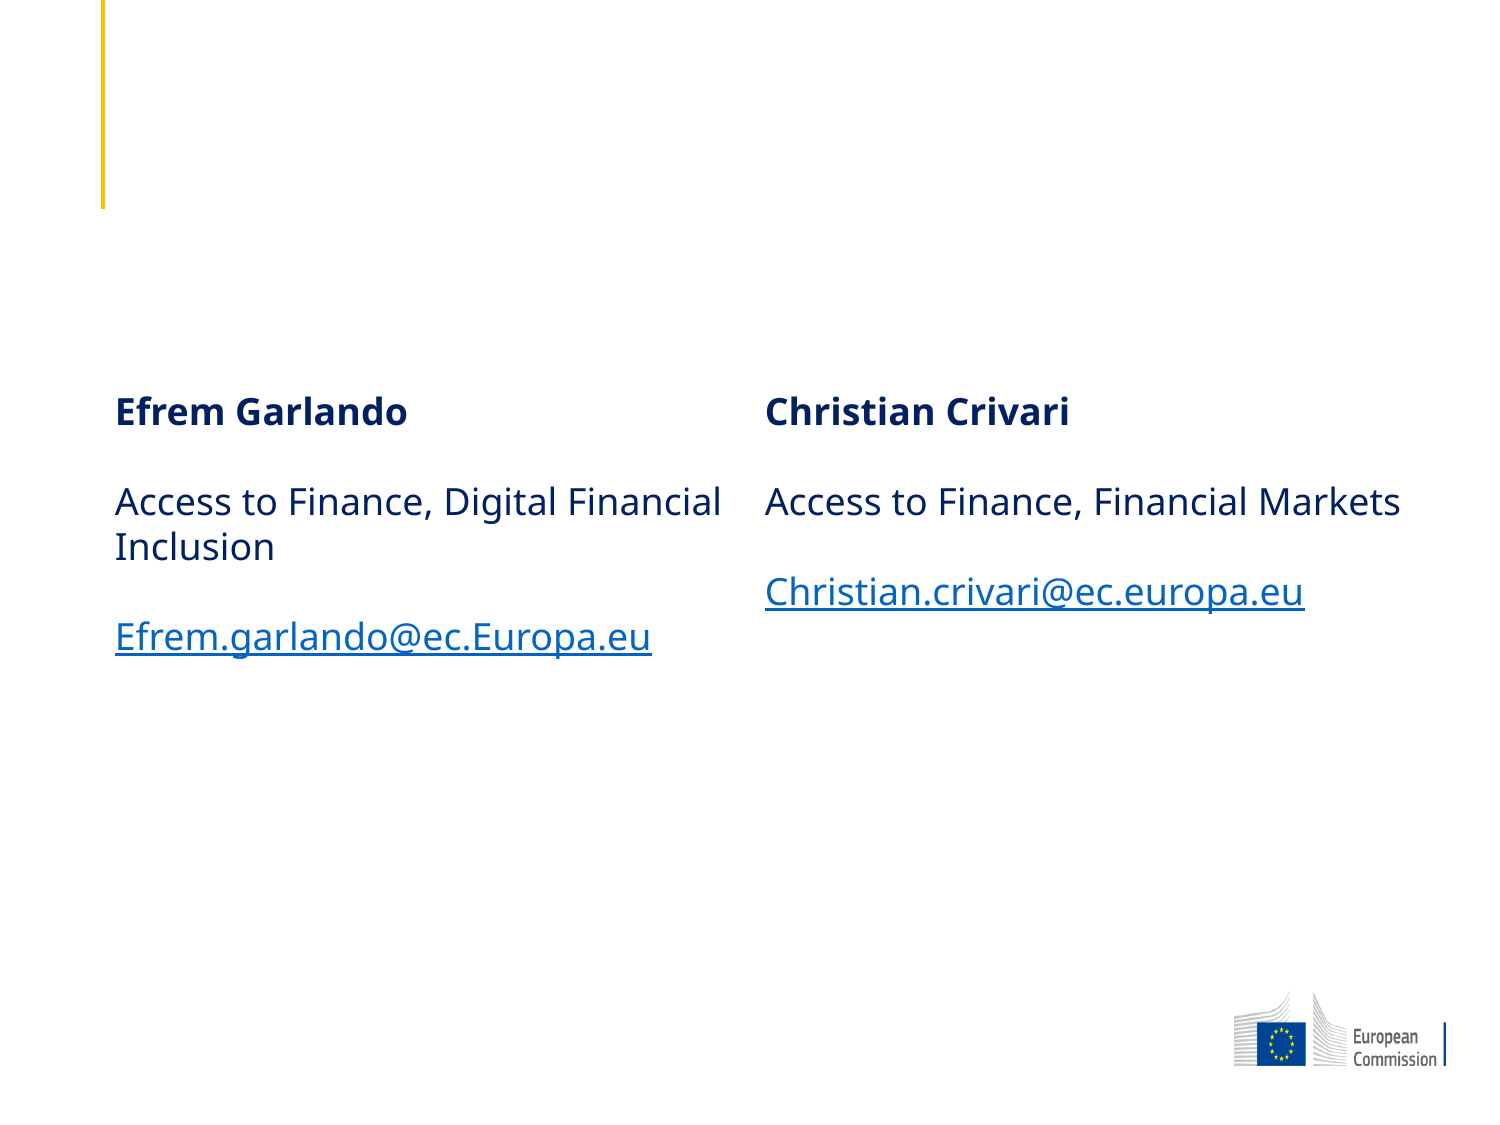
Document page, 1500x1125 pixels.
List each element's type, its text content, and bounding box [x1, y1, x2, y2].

picture [1234, 991, 1446, 1066]
text_box Efrem Garlando Access to Finance, Digital Financial Inclusion Efrem.garlando@ec.Europa.eu [100, 380, 762, 717]
text_box Christian Crivari Access to Finance, Financial Markets Christian.crivari@ec.europa.eu [750, 380, 1436, 672]
